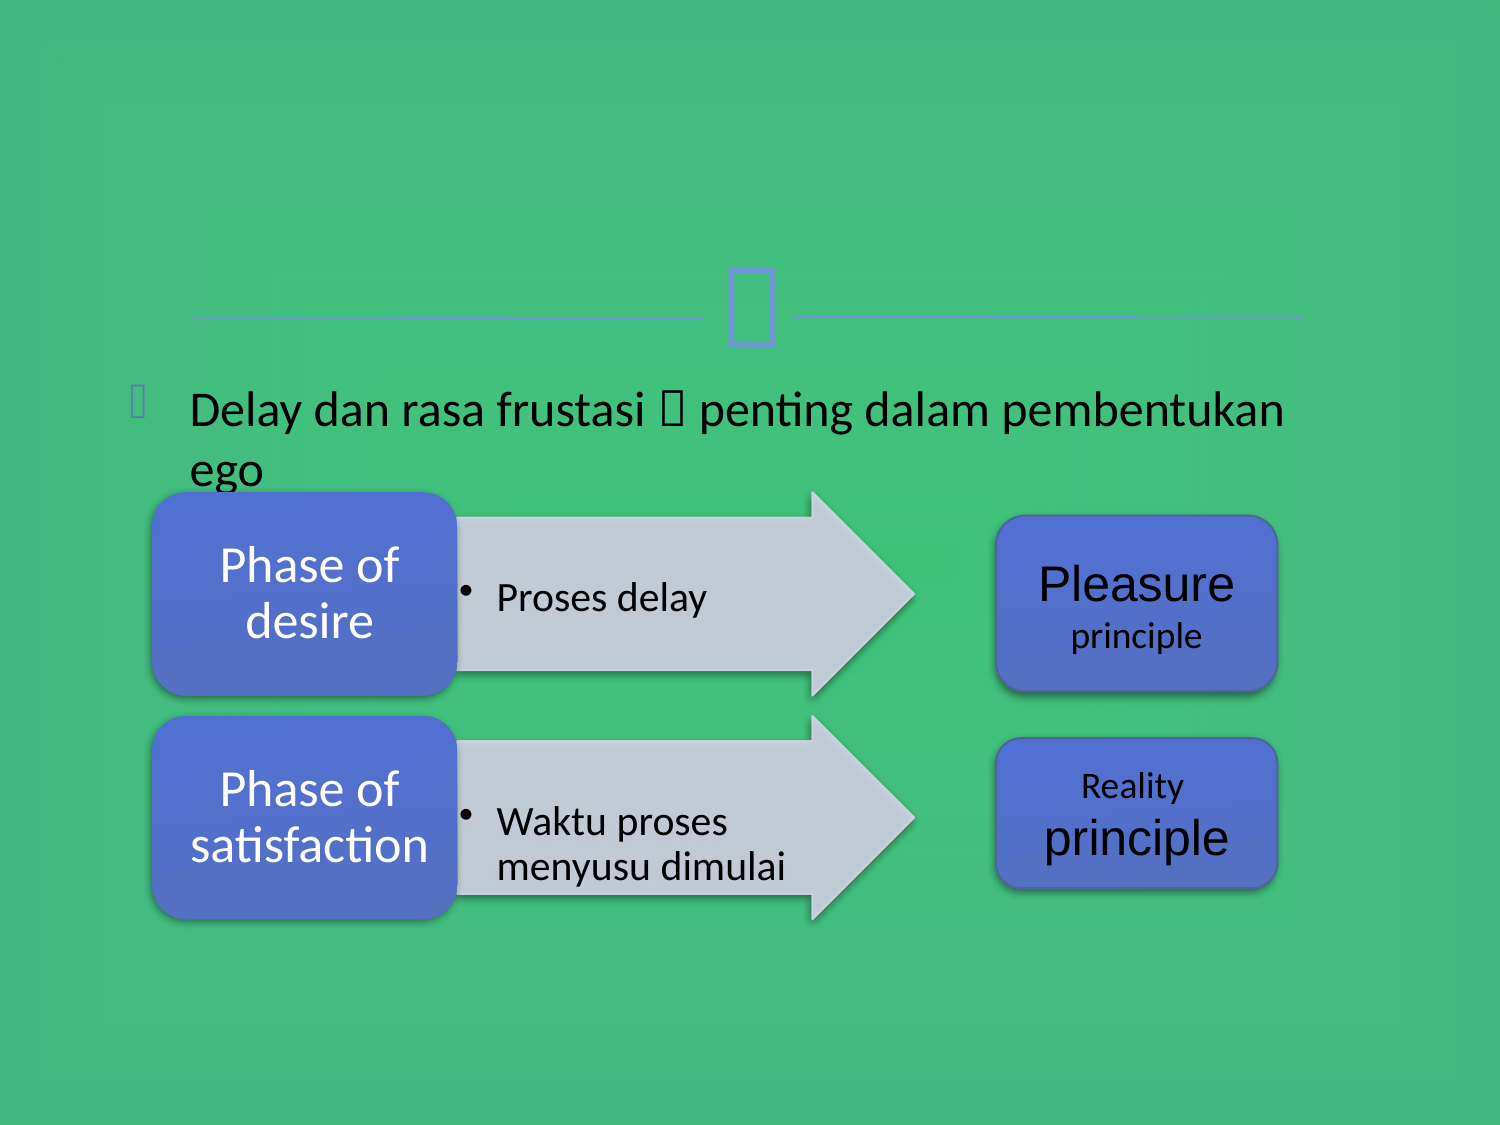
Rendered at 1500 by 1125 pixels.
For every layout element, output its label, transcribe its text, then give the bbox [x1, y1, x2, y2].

text_box Pleasure principle [995, 514, 1279, 693]
list Delay dan rasa frustasi  penting dalam pembentukan ego [114, 368, 1386, 1005]
text_box Reality principle [995, 737, 1279, 890]
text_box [151, 491, 915, 920]
